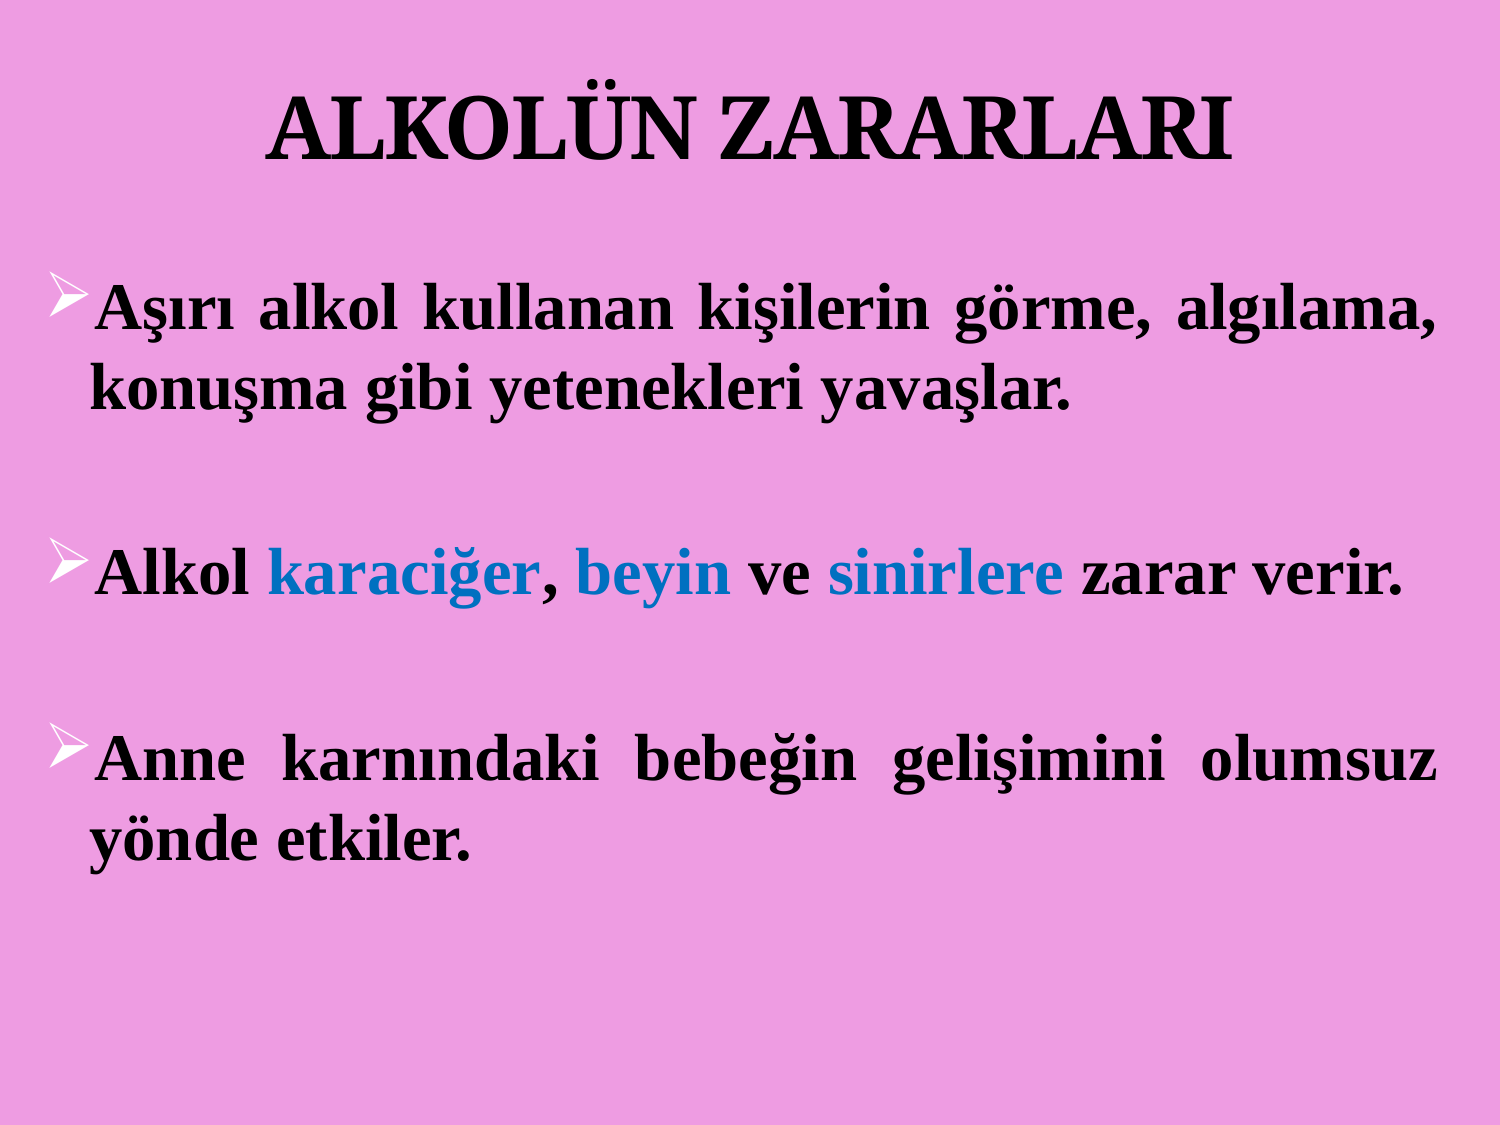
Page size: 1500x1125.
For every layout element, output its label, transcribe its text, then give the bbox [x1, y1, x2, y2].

list Aşırı alkol kullanan kişilerin görme, algılama, konuşma gibi yetenekleri yavaşlar. Alkol karaciğer, beyin ve sinirlere zarar verir. Anne karnındaki bebeğin gelişimini olumsuz yönde etkiler. [29, 255, 1455, 1006]
title ALKOLÜN ZARARLARI [74, 24, 1425, 185]
